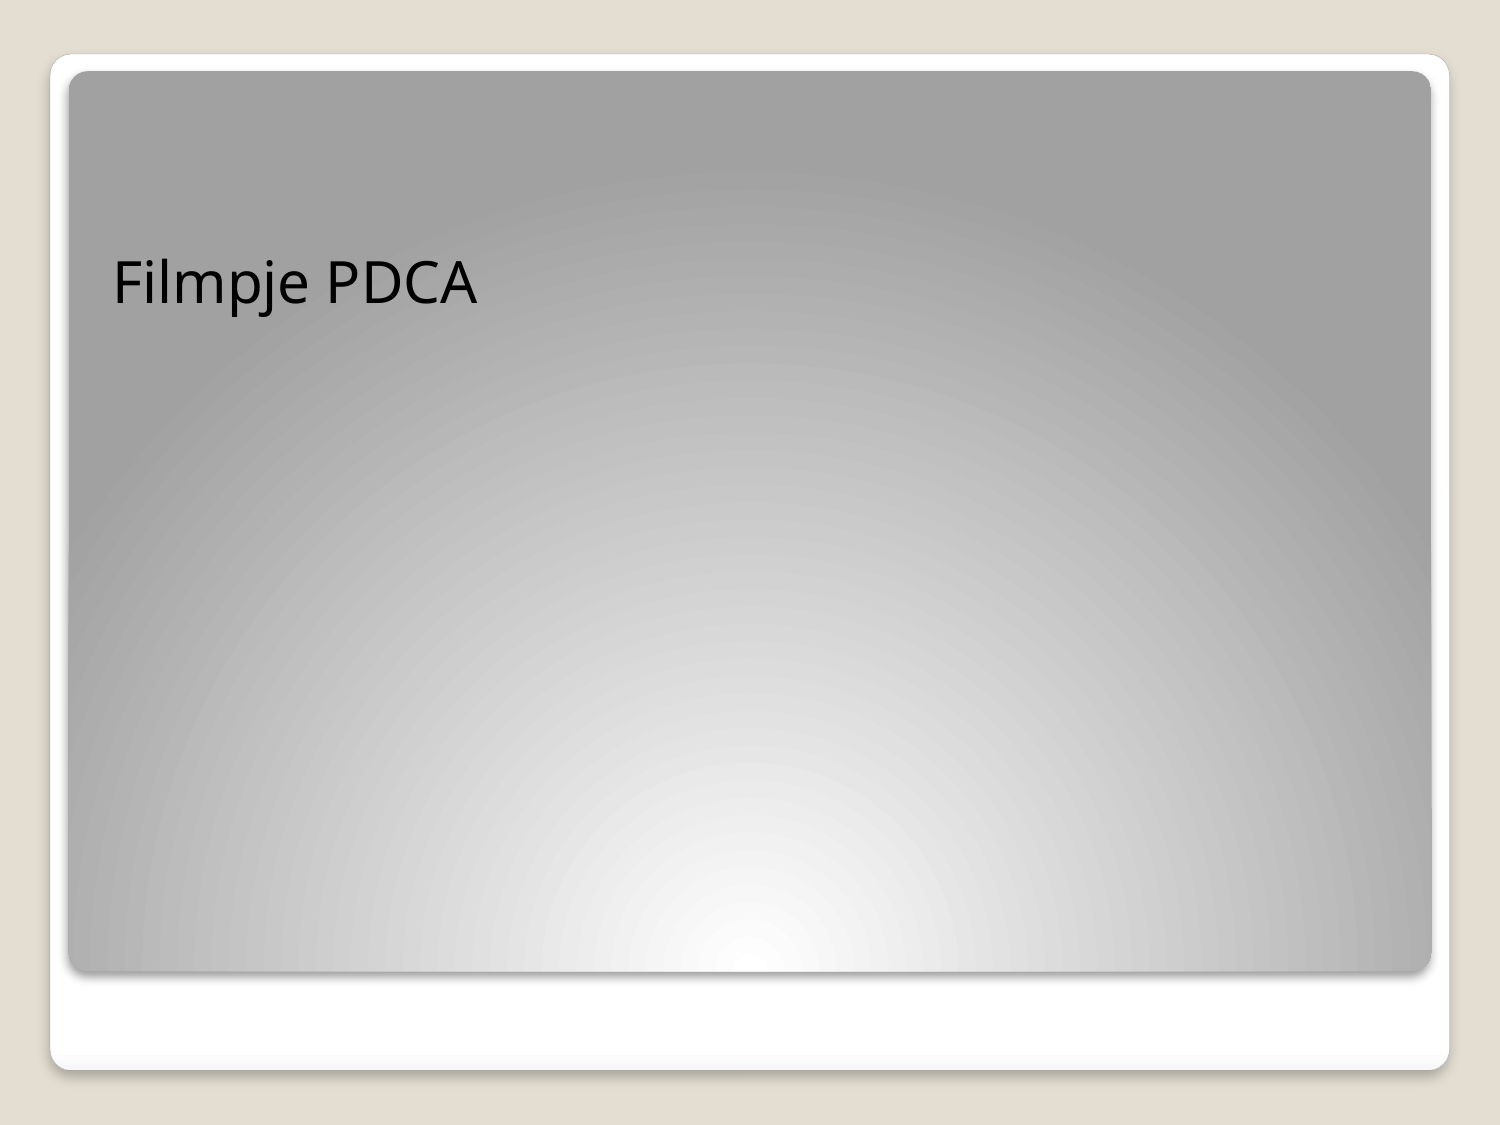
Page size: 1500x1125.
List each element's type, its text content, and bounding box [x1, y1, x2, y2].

list Filmpje PDCA [82, 80, 1425, 768]
